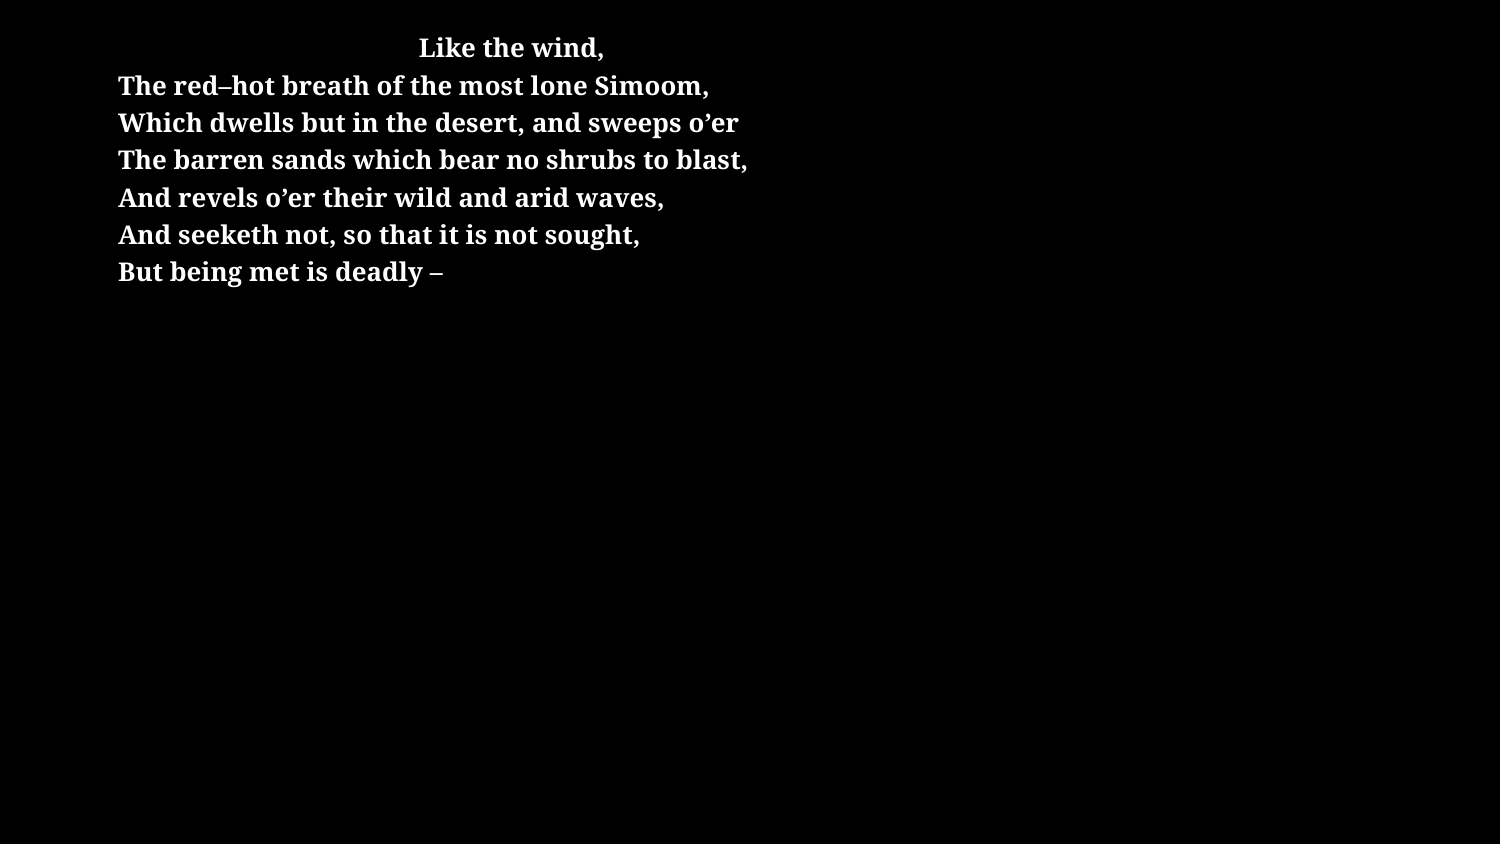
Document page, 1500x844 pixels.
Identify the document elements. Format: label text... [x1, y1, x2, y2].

title Like the wind, The red–hot breath of the most lone Simoom, Which dwells but in the desert, and sweeps o’er The barren sands which bear no shrubs to blast, And revels o’er their wild and arid waves, And seeketh not, so that it is not sought, But being met is deadly – [103, 17, 1397, 299]
